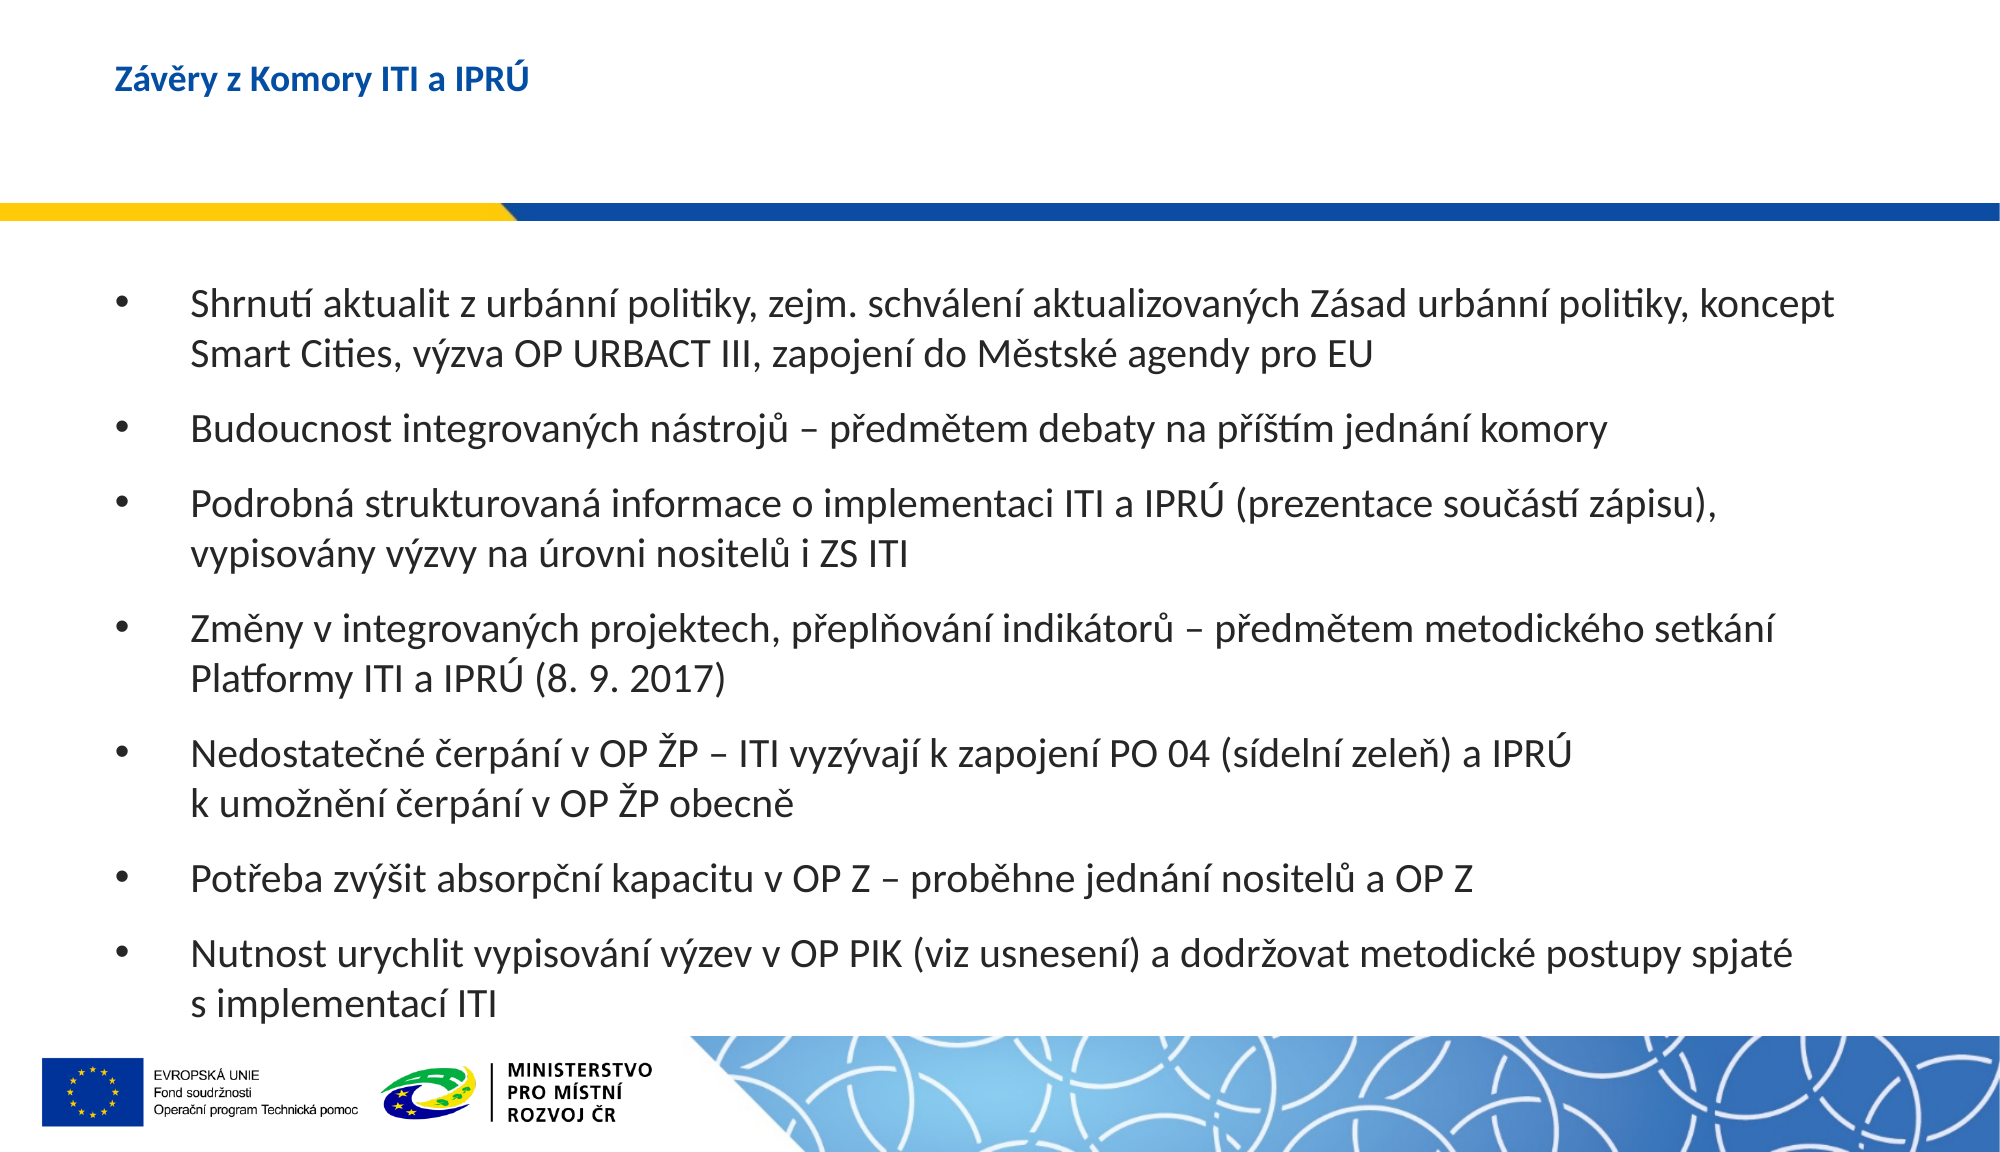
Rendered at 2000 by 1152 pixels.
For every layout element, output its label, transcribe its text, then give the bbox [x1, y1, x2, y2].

picture [19, 1035, 674, 1149]
picture [0, 203, 2000, 221]
title Závěry z Komory ITI a IPRÚ [99, 46, 1900, 198]
picture [680, 1036, 2000, 1152]
list Shrnutí aktualit z urbánní politiky, zejm. schválení aktualizovaných Zásad urbánní politiky, koncept Smart Cities, výzva OP URBACT III, zapojení do Městské agendy pro EU Budoucnost integrovaných nástrojů – předmětem debaty na příštím jednání komory Podrobná strukturovaná informace o implementaci ITI a IPRÚ (prezentace součástí zápisu), vypisovány výzvy na úrovni nositelů i ZS ITI Změny v integrovaných projektech, přeplňování indikátorů – předmětem metodického setkání Platformy ITI a IPRÚ (8. 9. 2017) Nedostatečné čerpání v OP ŽP – ITI vyzývají k zapojení PO 04 (sídelní zeleň) a IPRÚ k umožnění čerpání v OP ŽP obecně Potřeba zvýšit absorpční kapacitu v OP Z – proběhne jednání nositelů a OP Z Nutnost urychlit vypisování výzev v OP PIK (viz usnesení) a dodržovat metodické postupy spjaté s implementací ITI [99, 268, 1900, 1029]
